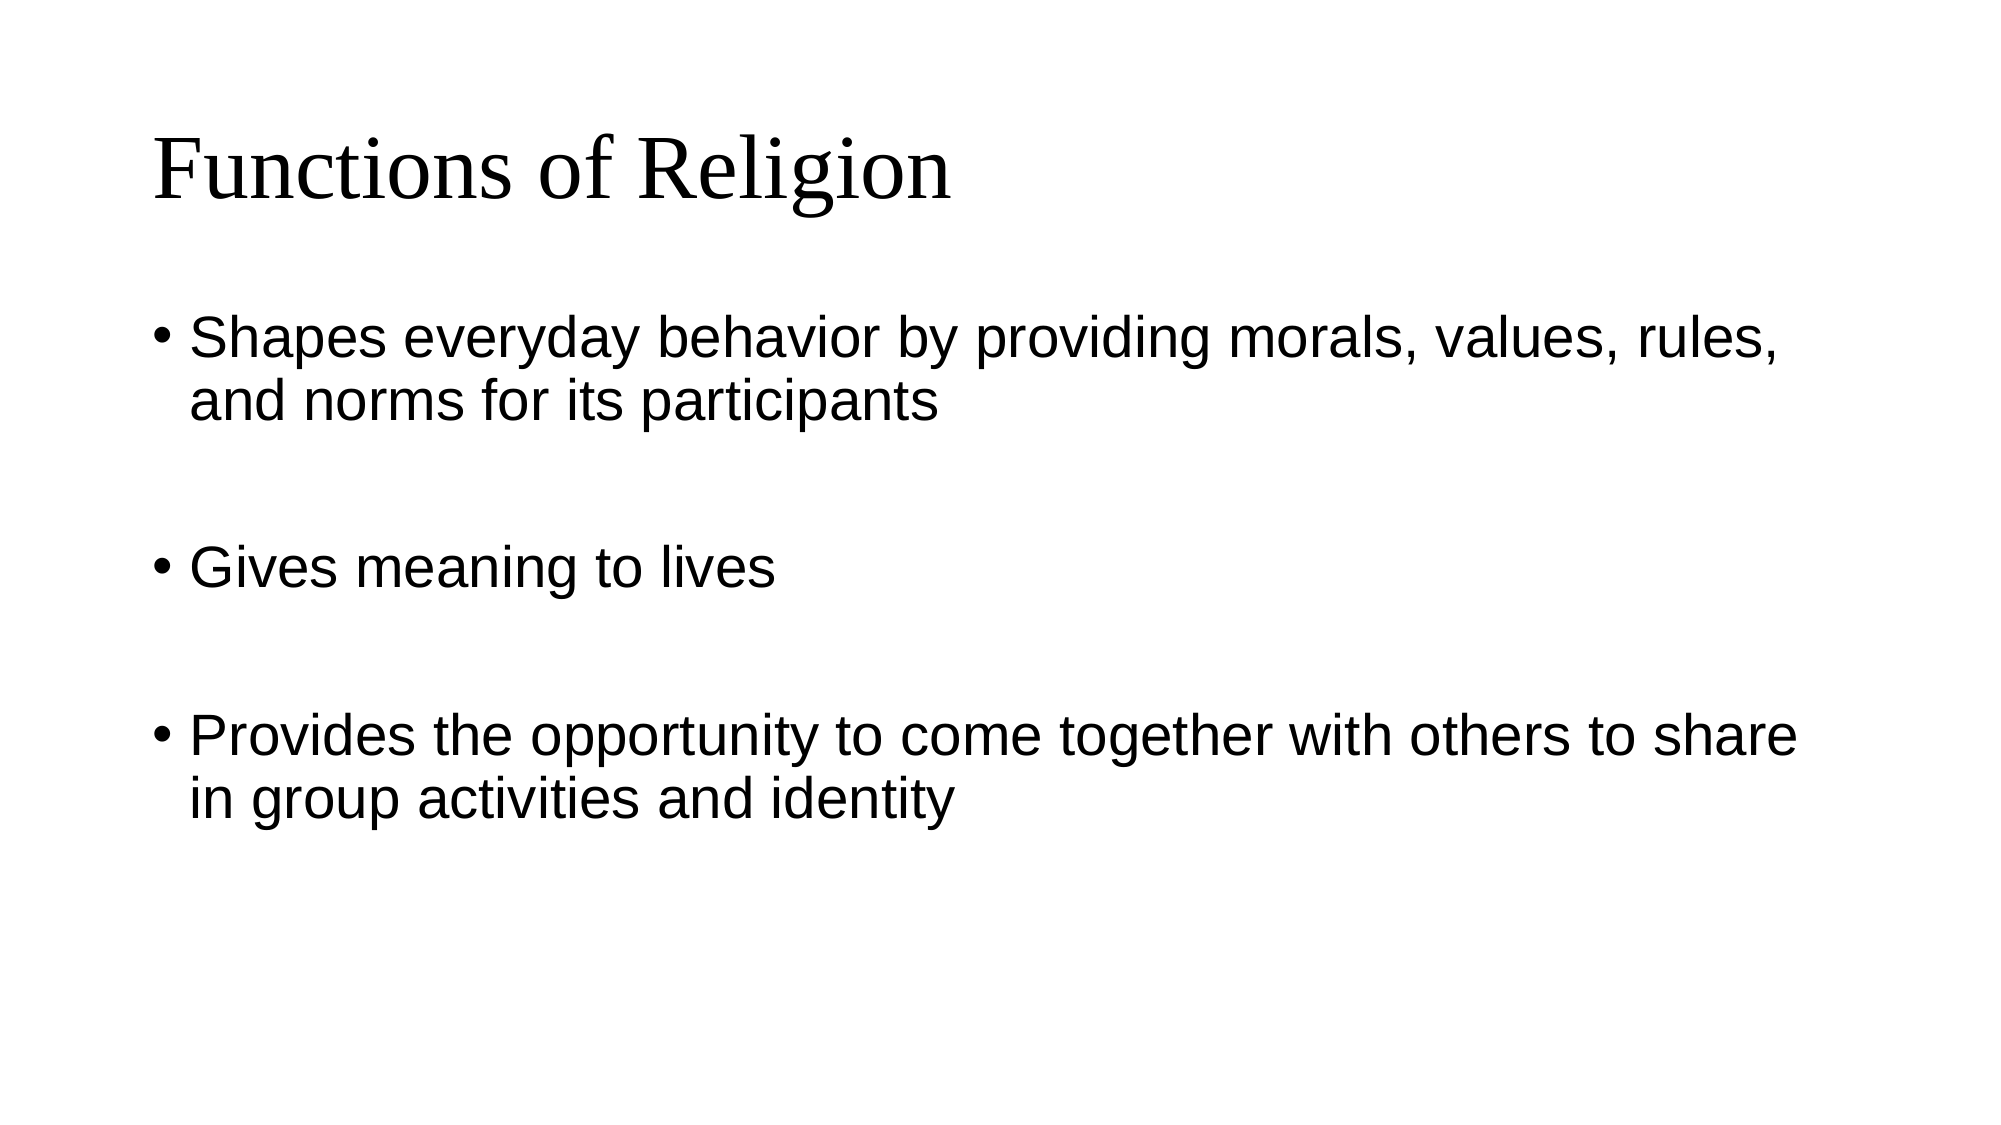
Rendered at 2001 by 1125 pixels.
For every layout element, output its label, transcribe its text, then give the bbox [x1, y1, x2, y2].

list Shapes everyday behavior by providing morals, values, rules, and norms for its participants Gives meaning to lives Provides the opportunity to come together with others to share in group activities and identity [137, 299, 1863, 1014]
title Functions of Religion [137, 59, 1863, 278]
